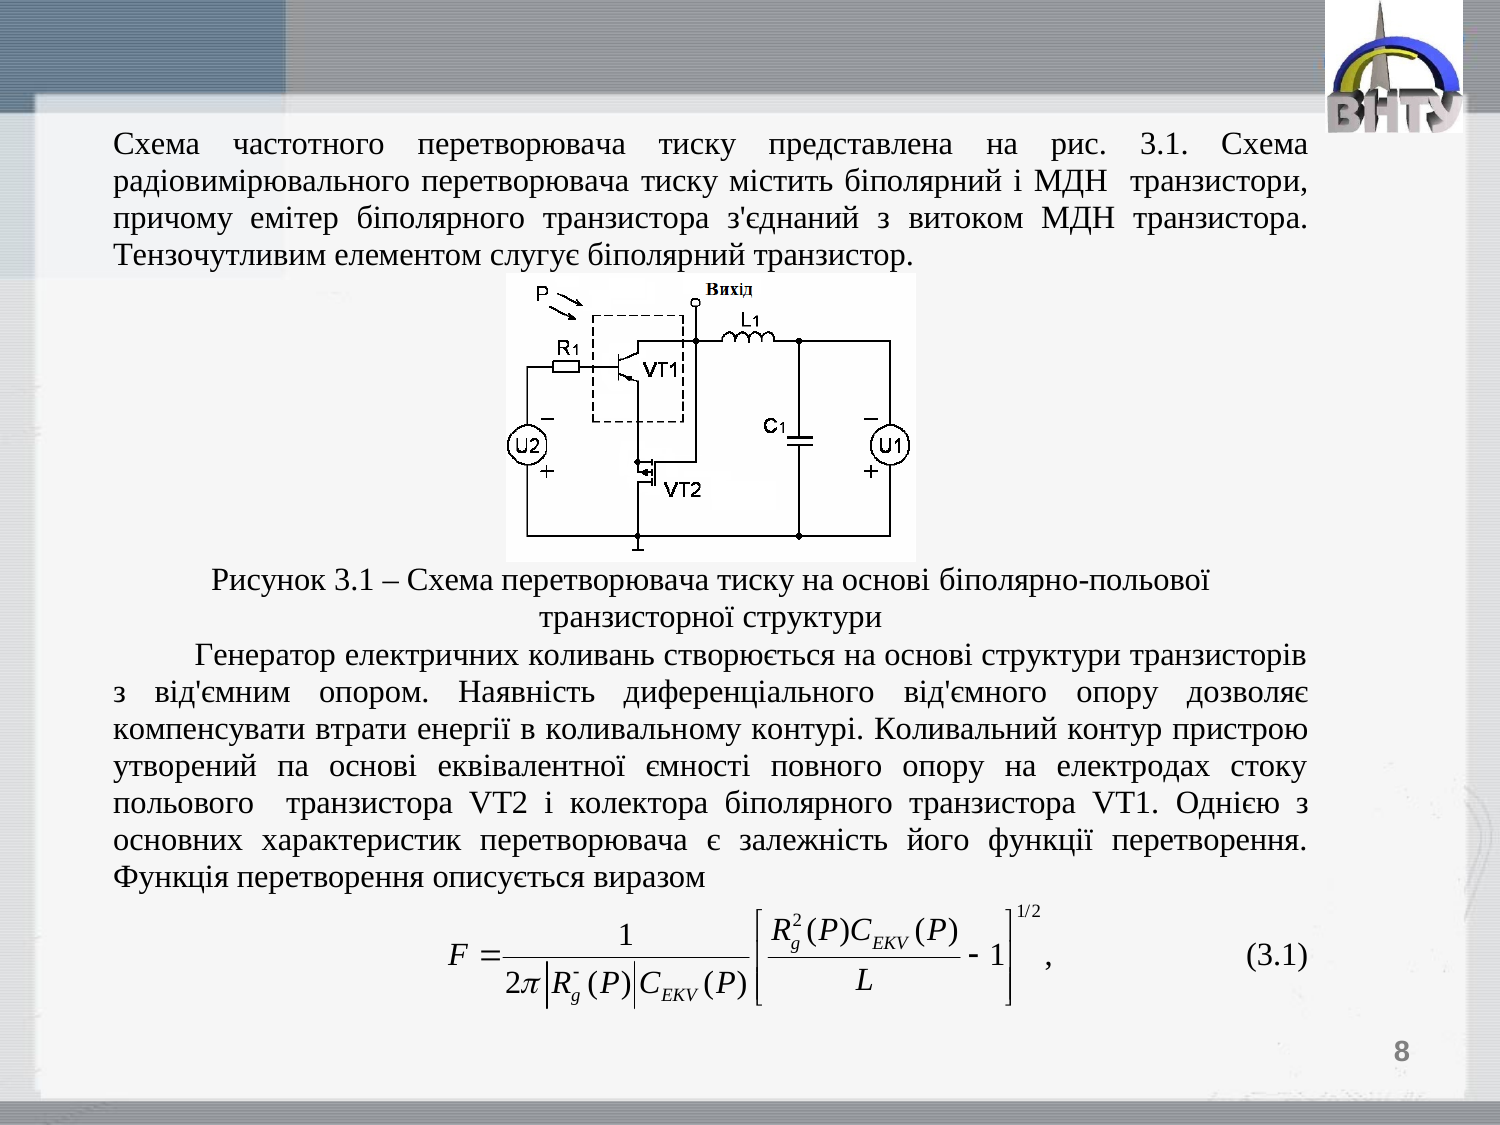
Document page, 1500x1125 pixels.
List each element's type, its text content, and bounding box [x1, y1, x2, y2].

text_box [112, 124, 1312, 1078]
slide_number 8 [1074, 1024, 1426, 1103]
picture [0, 0, 1500, 1125]
